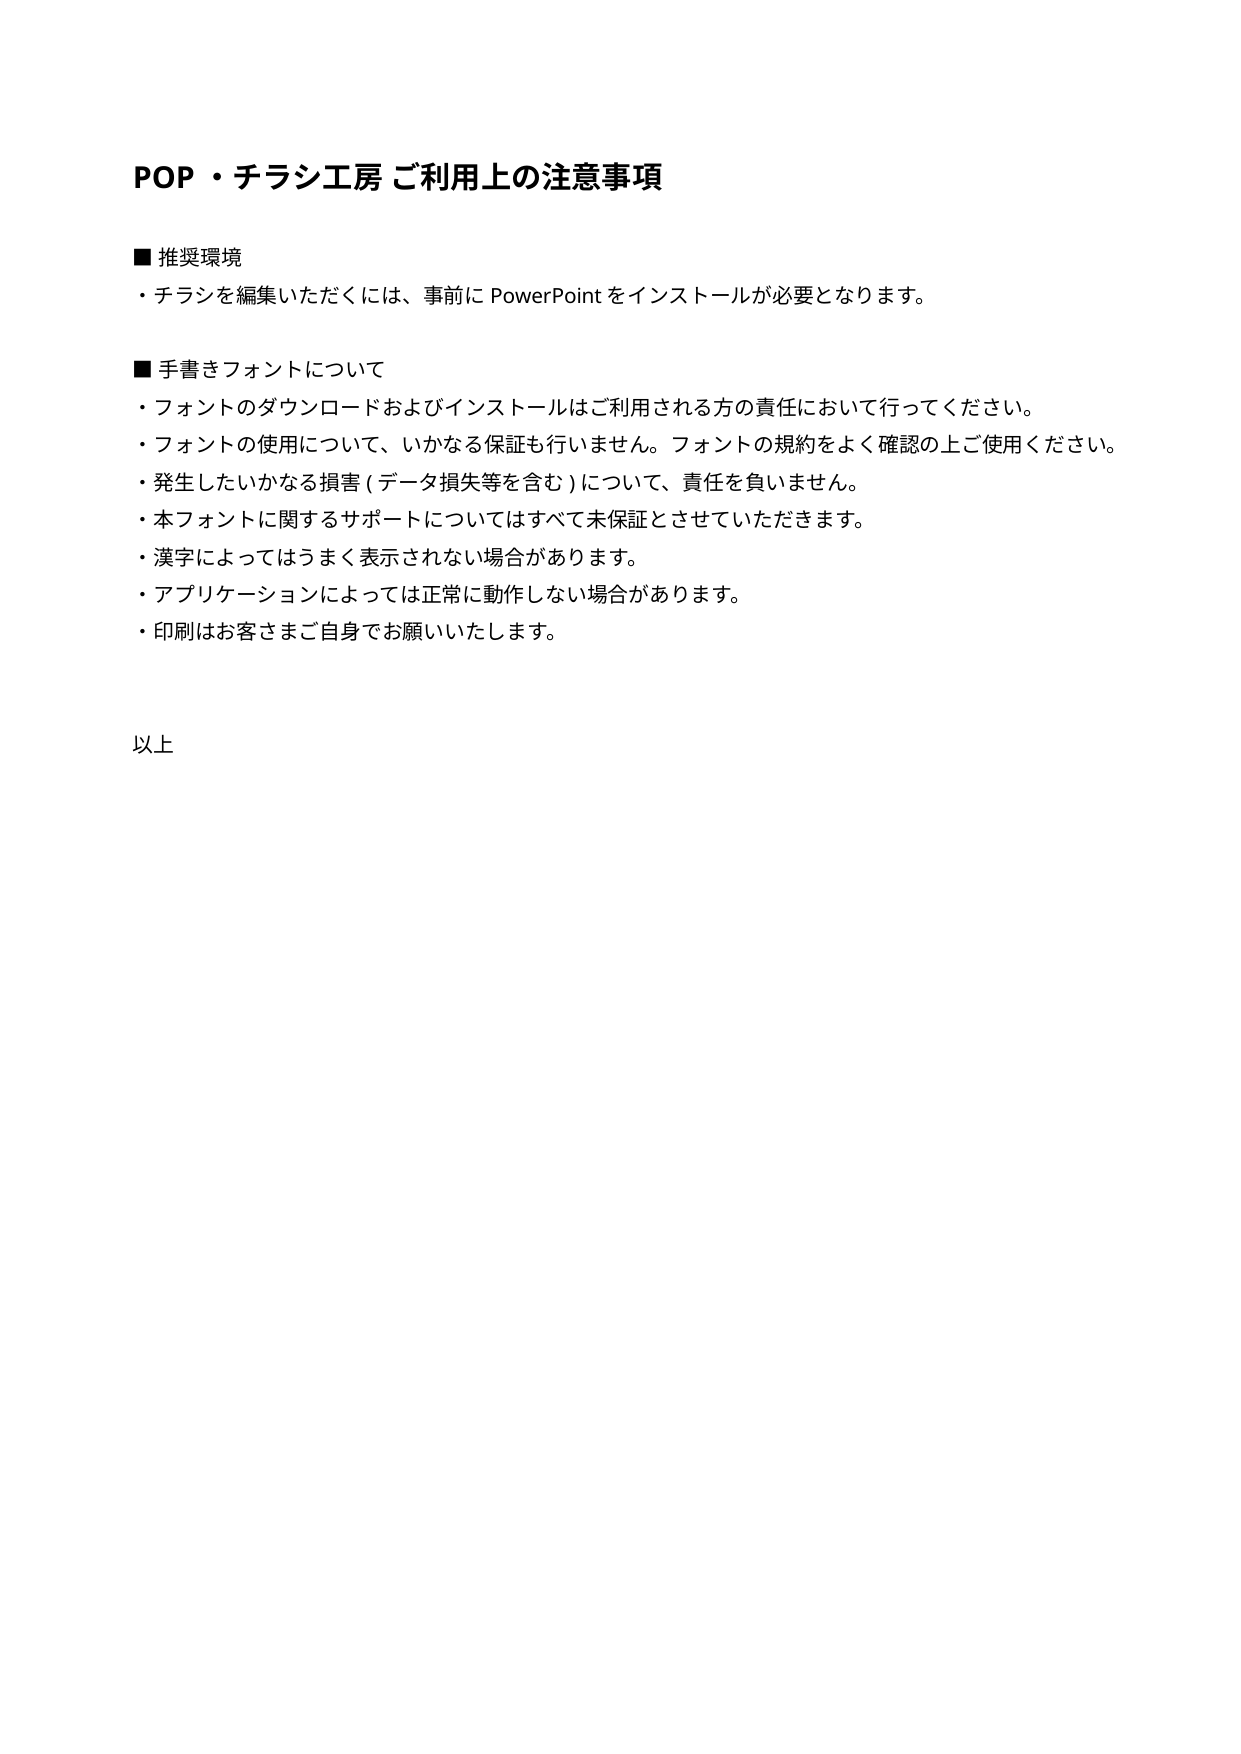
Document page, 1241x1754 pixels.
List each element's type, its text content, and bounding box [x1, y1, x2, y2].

text_box POP・チラシ工房 ご利用上の注意事項 ■推奨環境 ・チラシを編集いただくには、事前にPowerPointをインストールが必要となります。 ■手書きフォントについて ・フォントのダウンロードおよびインストールはご利用される方の責任において行ってください。 ・フォントの使用について、いかなる保証も行いません。フォントの規約をよく確認の上ご使用ください。 ・発生したいかなる損害(データ損失等を含む)について、責任を負いません。 ・本フォントに関するサポートについてはすべて未保証とさせていただきます。 ・漢字によってはうまく表示されない場合があります。 ・アプリケーションによっては正常に動作しない場合があります。 ・印刷はお客さまご自身でお願いいたします。 以上 [117, 132, 1151, 922]
